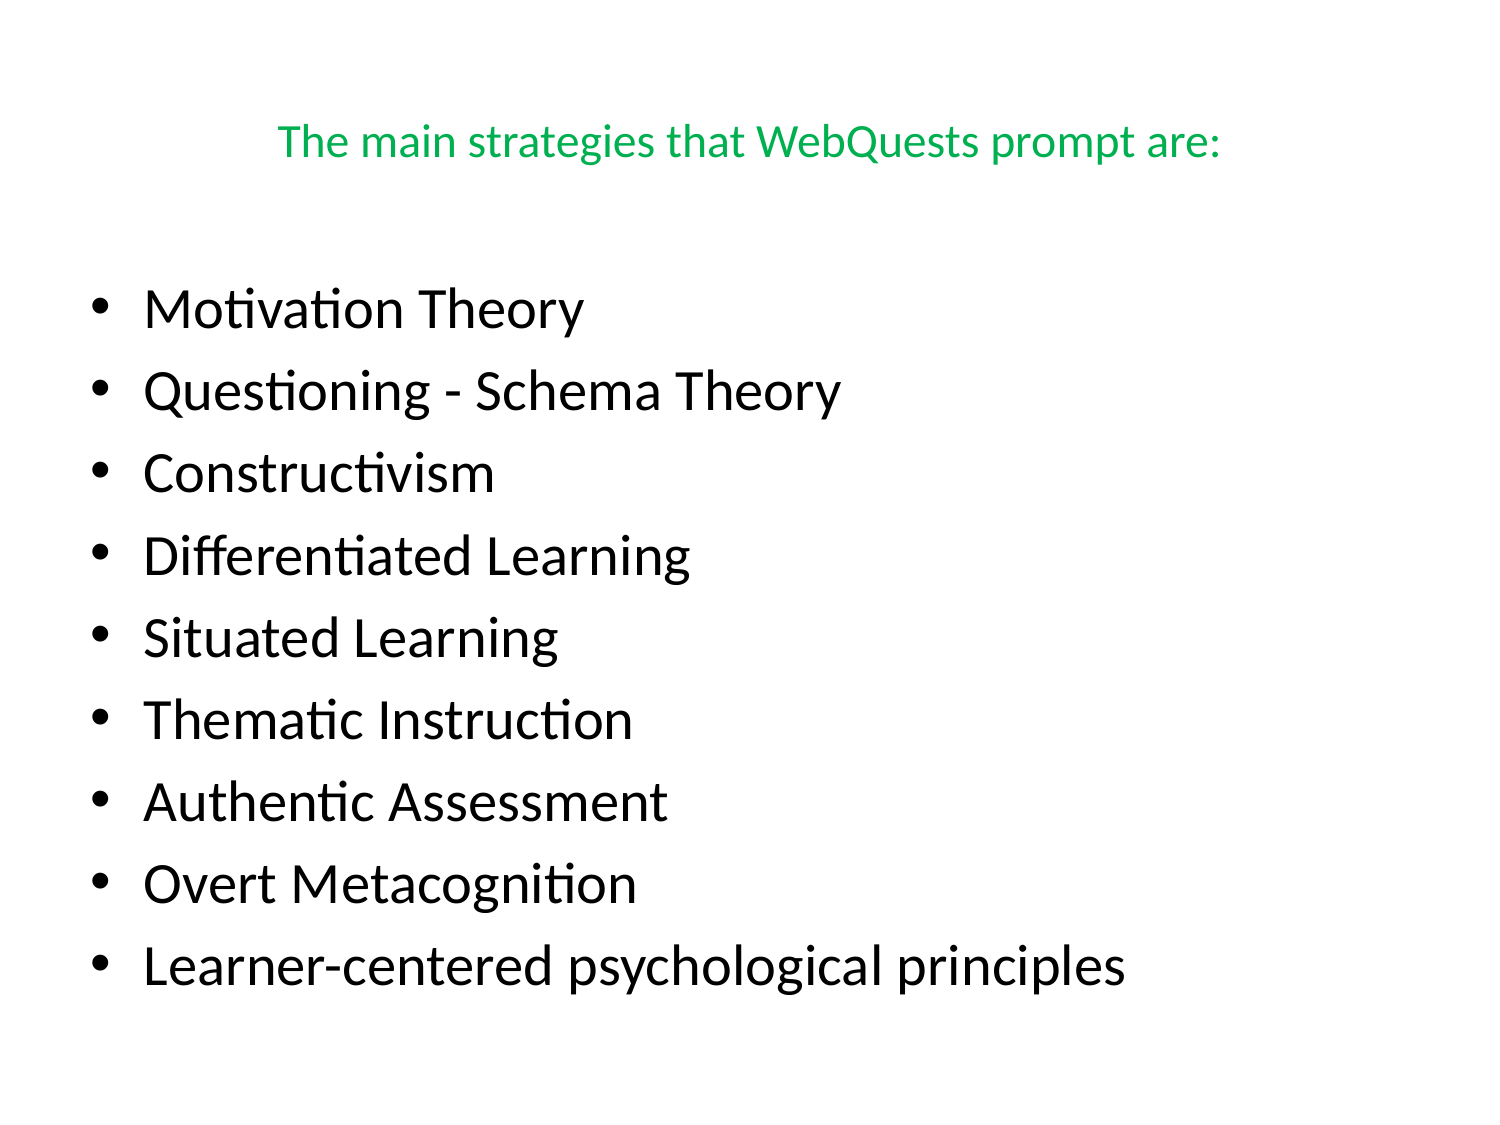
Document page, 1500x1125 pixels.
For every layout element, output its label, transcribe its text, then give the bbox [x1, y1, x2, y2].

list Motivation Theory Questioning - Schema Theory Constructivism Differentiated Learning Situated Learning Thematic Instruction Authentic Assessment Overt Metacognition Learner-centered psychological principles [75, 262, 1425, 1005]
title The main strategies that WebQuests prompt are: [75, 45, 1425, 233]
